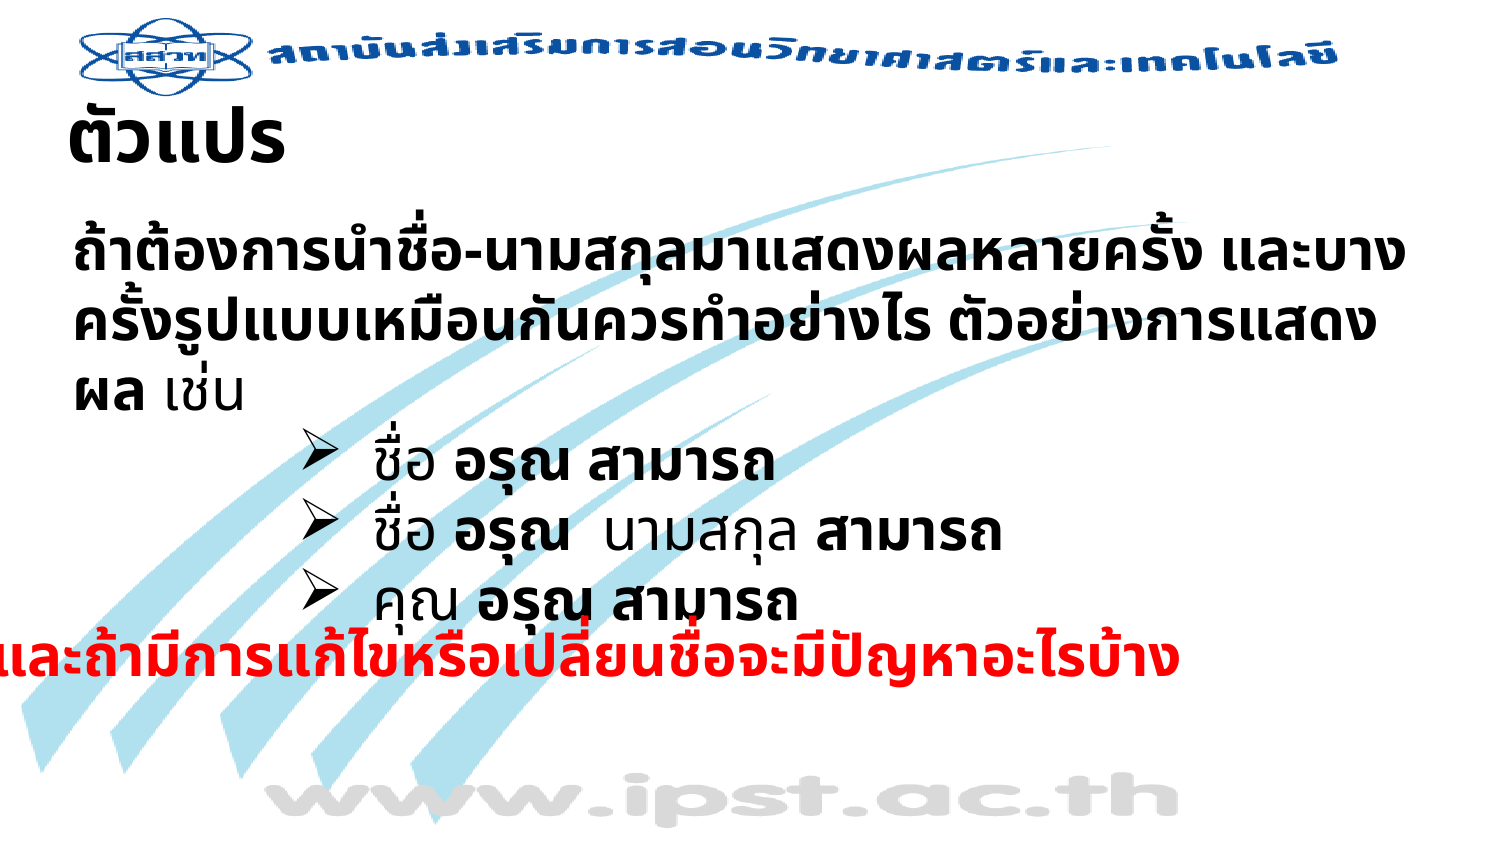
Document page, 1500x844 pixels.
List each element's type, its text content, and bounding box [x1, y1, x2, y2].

text_box และถ้ามีการแก้ไขหรือเปลี่ยนชื่อจะมีปัญหาอะไรบ้าง [0, 610, 1197, 696]
title ตัวแปร [51, 72, 1449, 167]
picture [0, 0, 1500, 844]
text_box ถ้าต้องการนำชื่อ-นามสกุลมาแสดงผลหลายครั้ง และบางครั้งรูปแบบเหมือนกันควรทำอย่างไร ตัวอย่างการแสดงผล เช่น ชื่อ อรุณ สามารถ ชื่อ อรุณ นามสกุล สามารถ คุณ อรุณ สามารถ [57, 204, 1442, 640]
